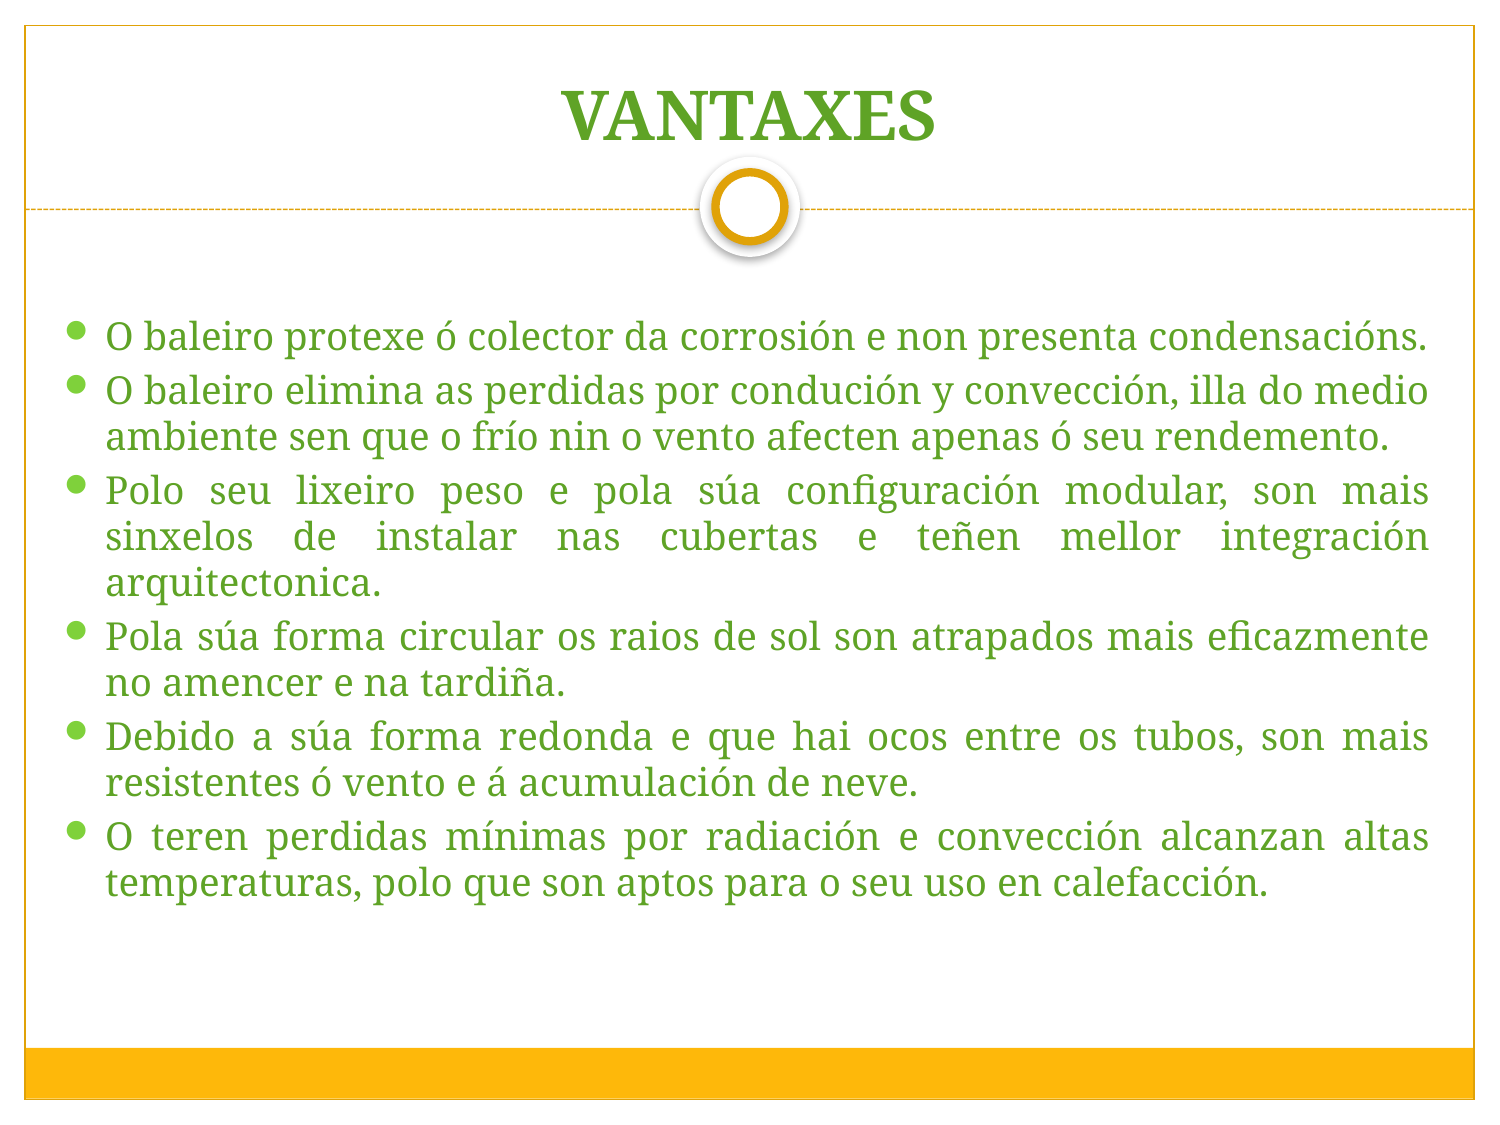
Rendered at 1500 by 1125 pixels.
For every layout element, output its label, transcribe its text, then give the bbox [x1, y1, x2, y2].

title VANTAXES [49, 37, 1450, 162]
list O baleiro protexe ó colector da corrosión e non presenta condensacións. O baleiro elimina as perdidas por condución y convección, illa do medio ambiente sen que o frío nin o vento afecten apenas ó seu rendemento. Polo seu lixeiro peso e pola súa configuración modular, son mais sinxelos de instalar nas cubertas e teñen mellor integración arquitectonica. Pola súa forma circular os raios de sol son atrapados mais eficazmente no amencer e na tardiña. Debido a súa forma redonda e que hai ocos entre os tubos, son mais resistentes ó vento e á acumulación de neve. O teren perdidas mínimas por radiación e convección alcanzan altas temperaturas, polo que son aptos para o seu uso en calefacción. [49, 250, 1445, 1001]
